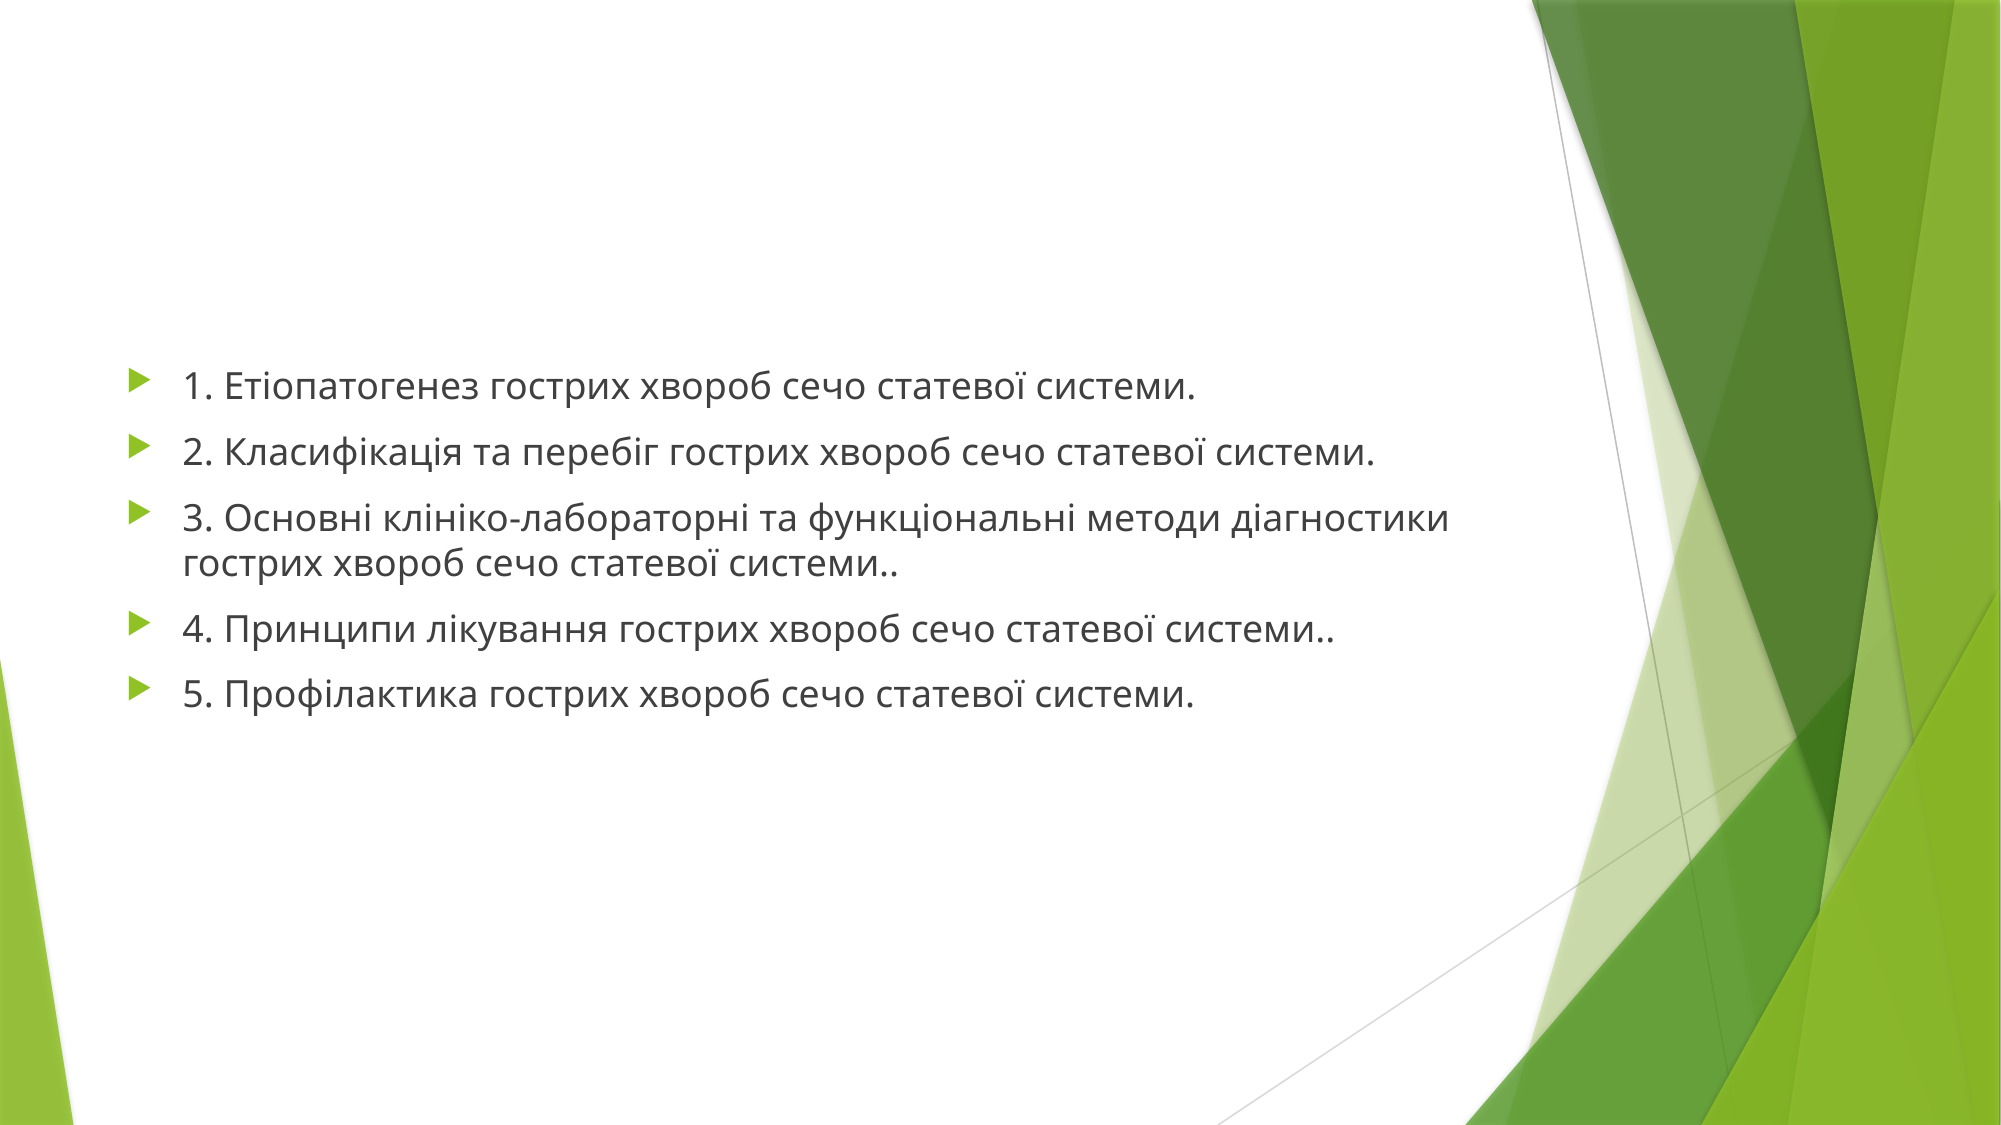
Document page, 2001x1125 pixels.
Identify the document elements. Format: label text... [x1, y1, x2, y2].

list 1. Етіопатогенез гострих хвороб сечо статевої системи. 2. Класифікація та перебіг гострих хвороб сечо статевої системи. 3. Основні клініко-лабораторні та функціональні методи діагностики гострих хвороб сечо статевої системи.. 4. Принципи лікування гострих хвороб сечо статевої системи.. 5. Профілактика гострих хвороб сечо статевої системи. [111, 354, 1522, 992]
